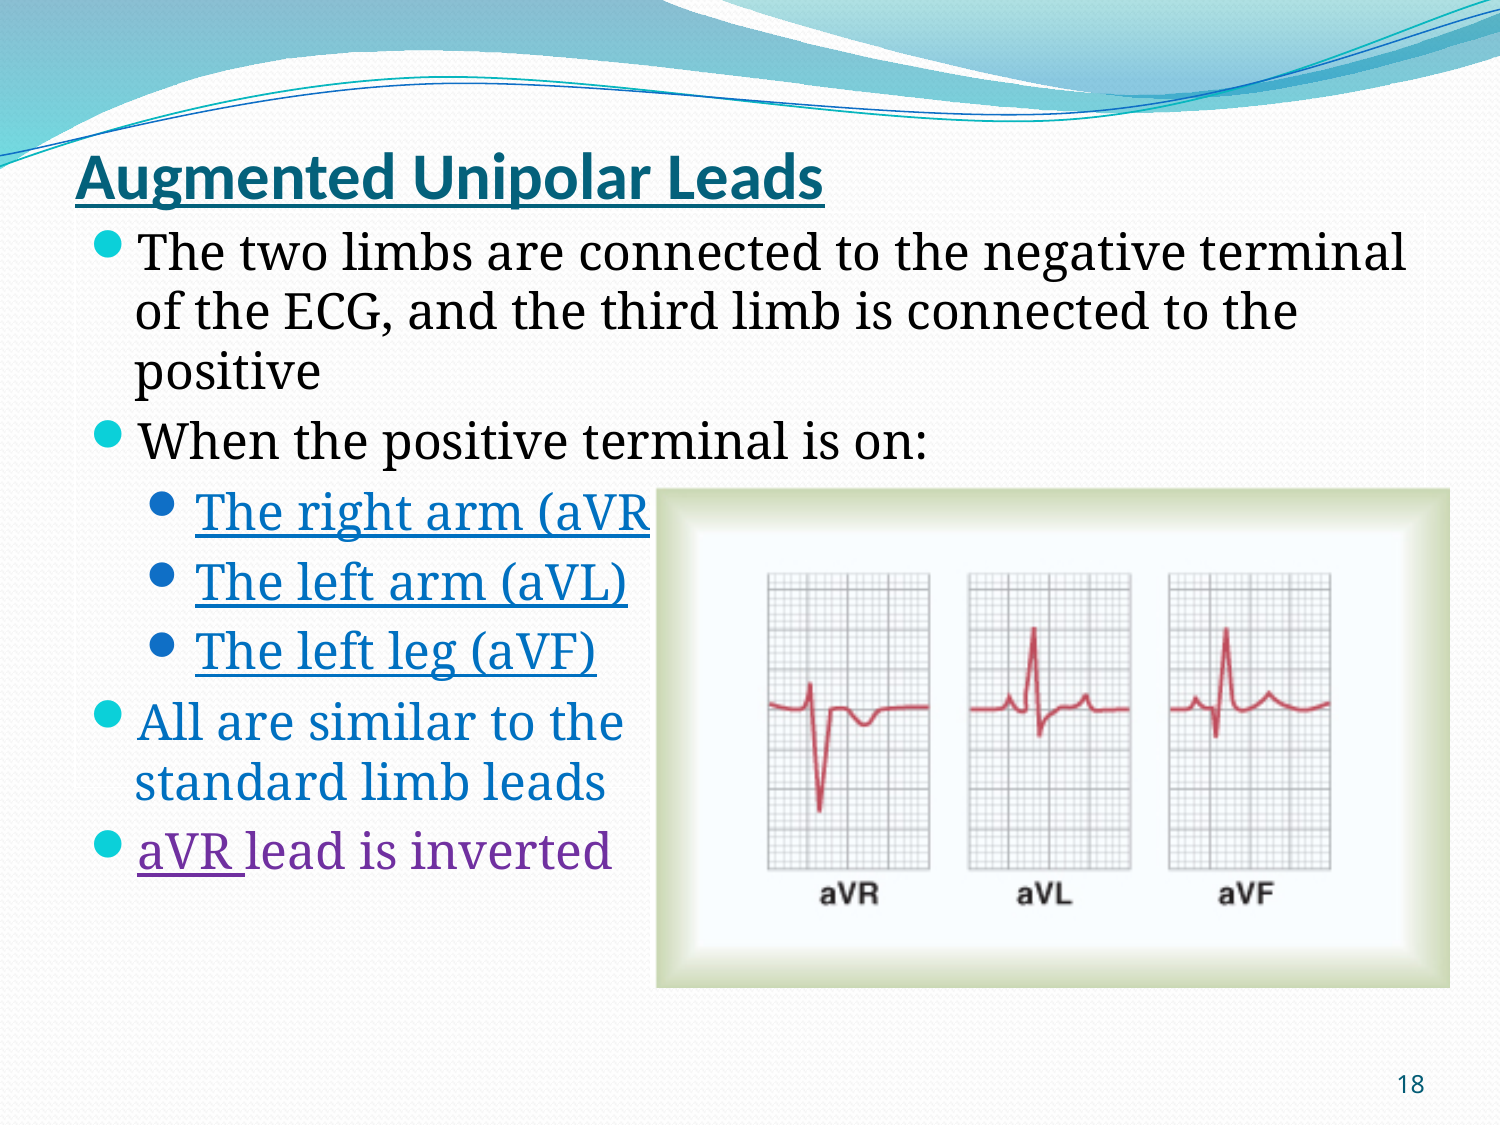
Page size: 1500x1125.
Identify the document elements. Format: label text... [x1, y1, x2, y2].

list The two limbs are connected to the negative terminal of the ECG, and the third limb is connected to the positive When the positive terminal is on: The right arm (aVR) The left arm (aVL) The left leg (aVF) All are similar to the standard limb leads aVR lead is inverted [74, 212, 1426, 788]
title Augmented Unipolar Leads [74, 24, 1426, 212]
slide_number 18 [1299, 1042, 1425, 1103]
picture [649, 487, 1451, 988]
